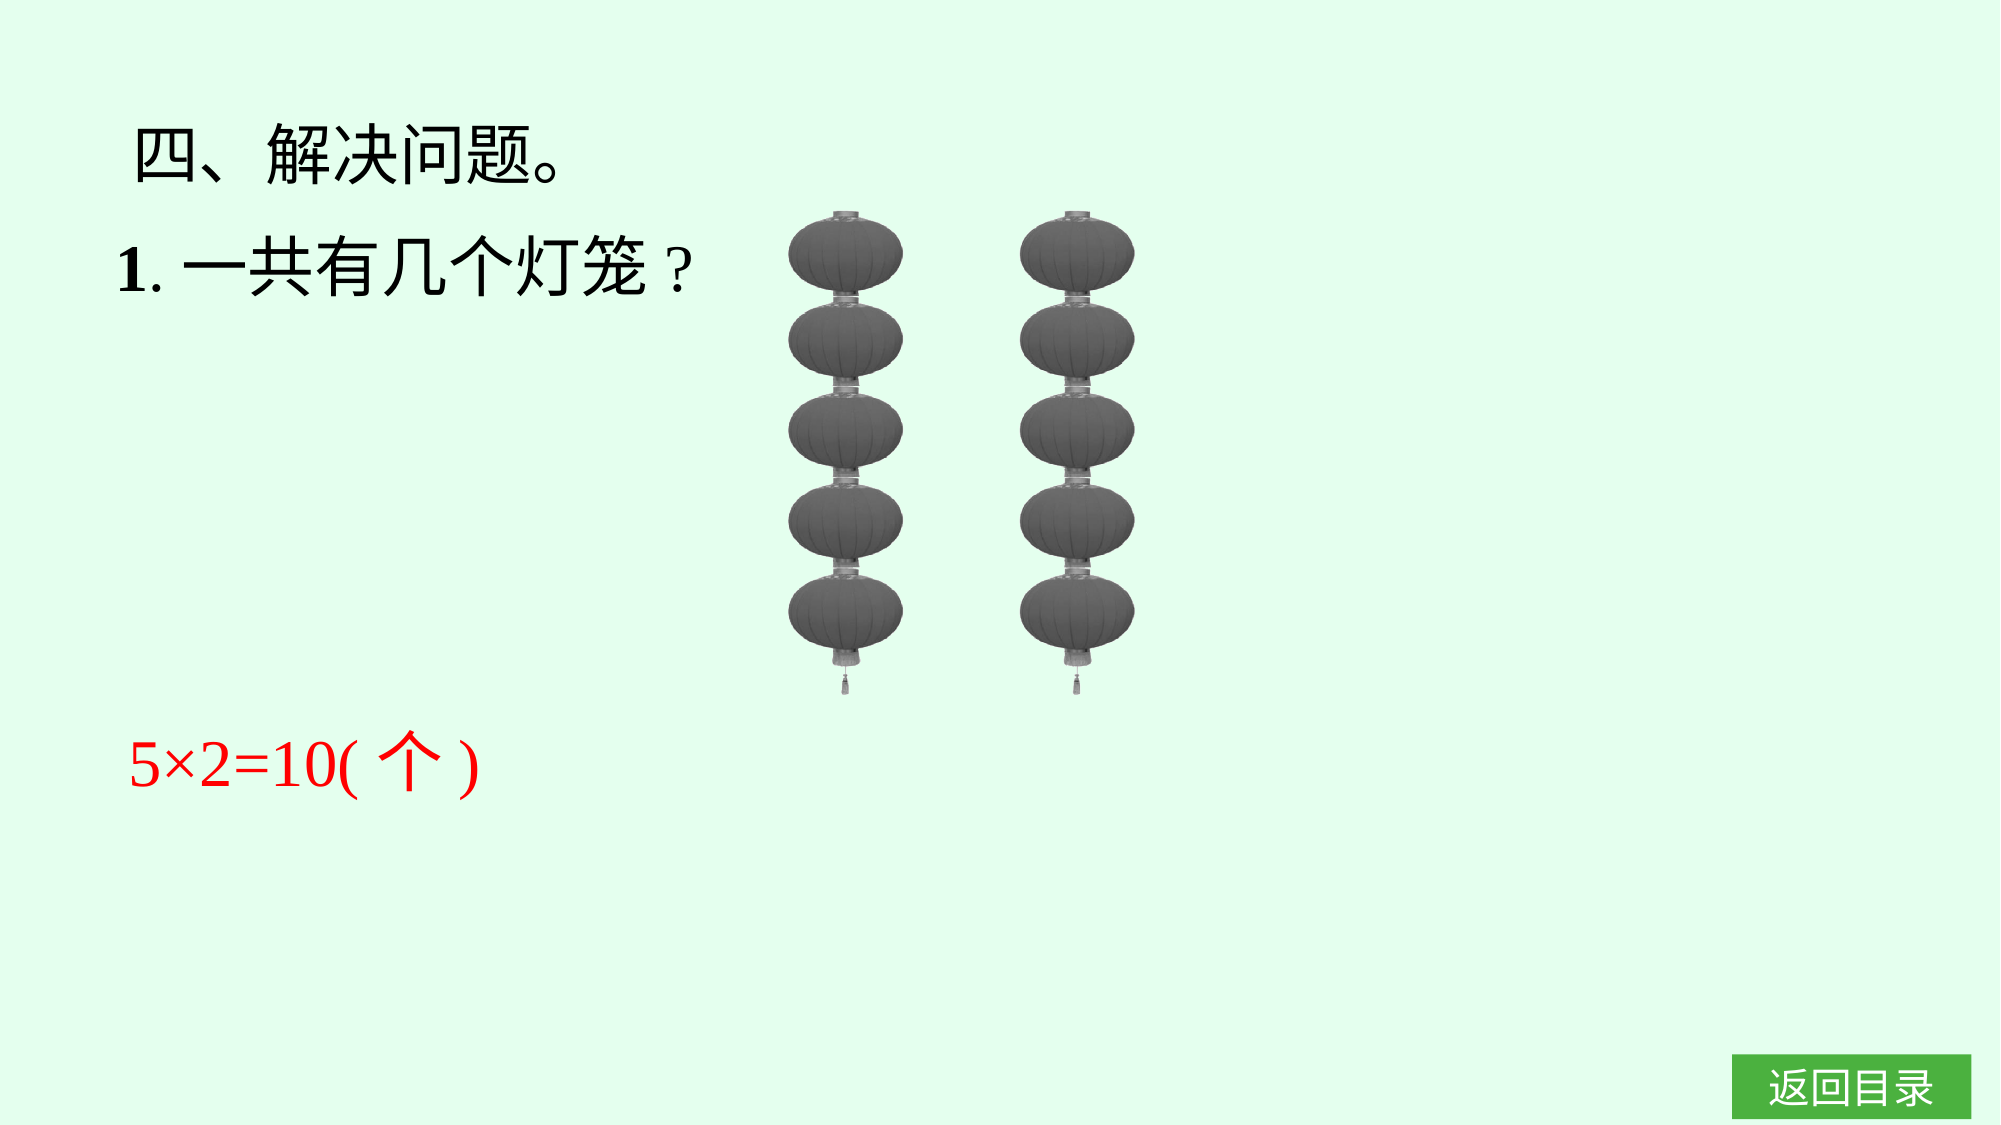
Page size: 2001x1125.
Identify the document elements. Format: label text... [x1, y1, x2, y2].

text_box 1.一共有几个灯笼? [100, 201, 726, 313]
text_box 5×2=10(个) [113, 696, 496, 808]
text_box 四、解决问题。 [117, 89, 630, 201]
picture [778, 201, 1142, 698]
